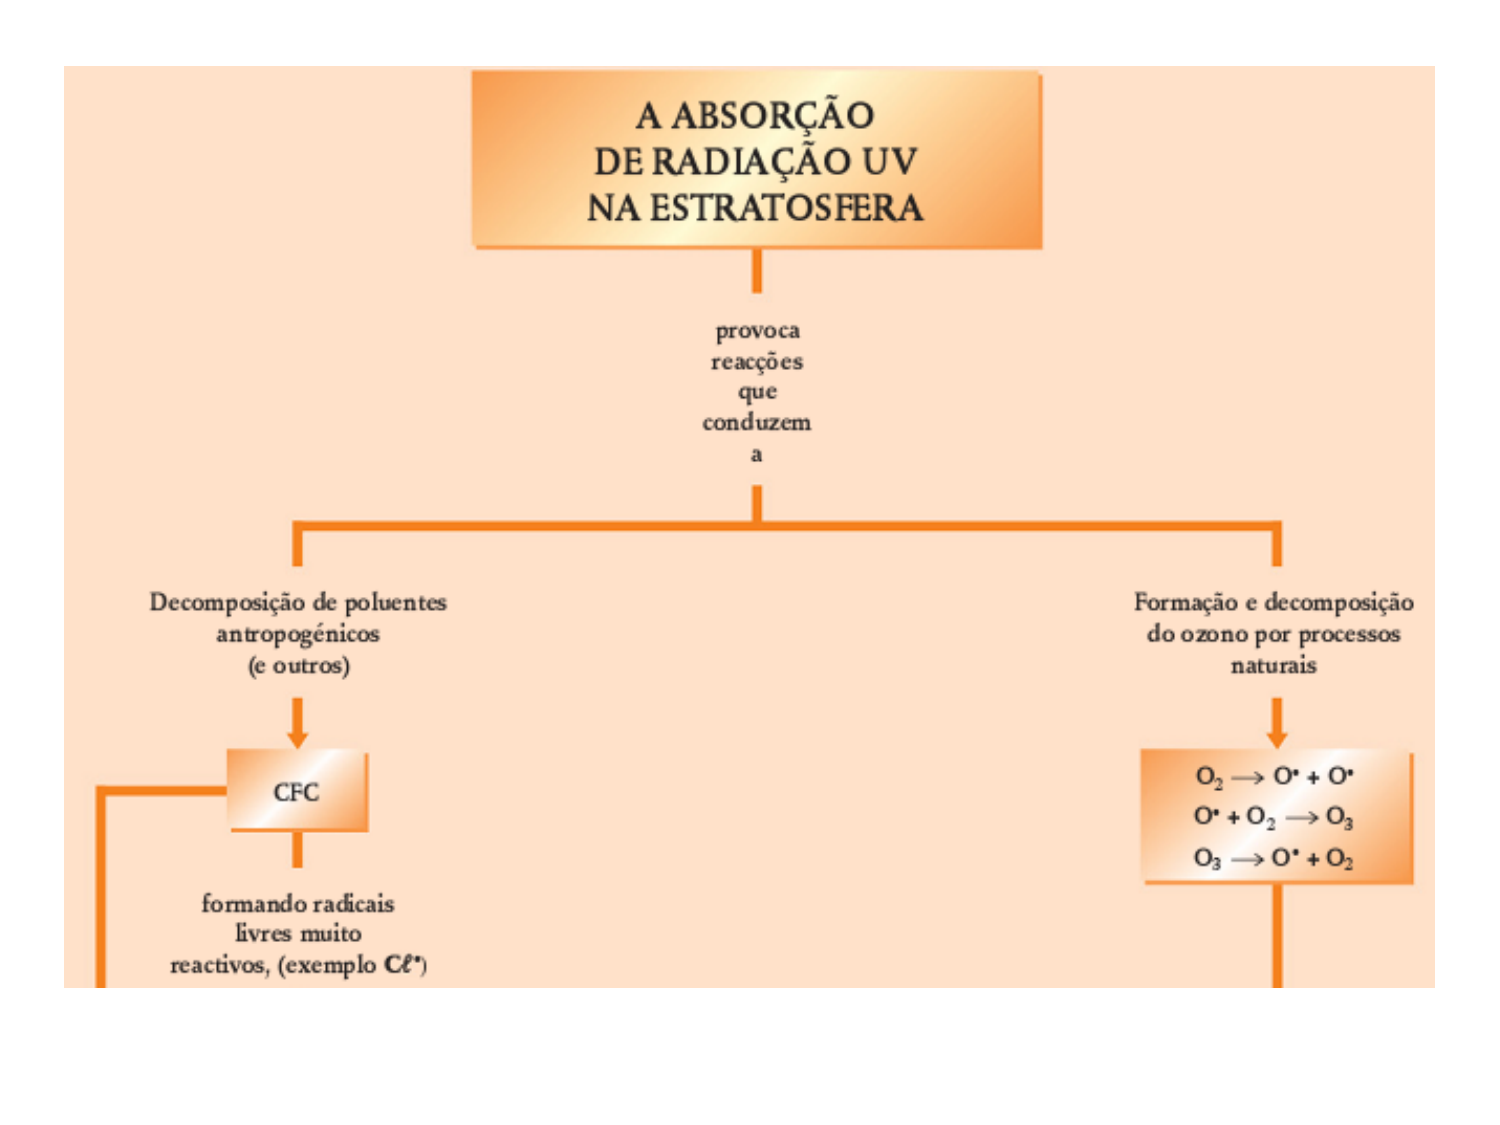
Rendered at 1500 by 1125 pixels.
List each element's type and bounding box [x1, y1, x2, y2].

picture [64, 66, 1435, 988]
